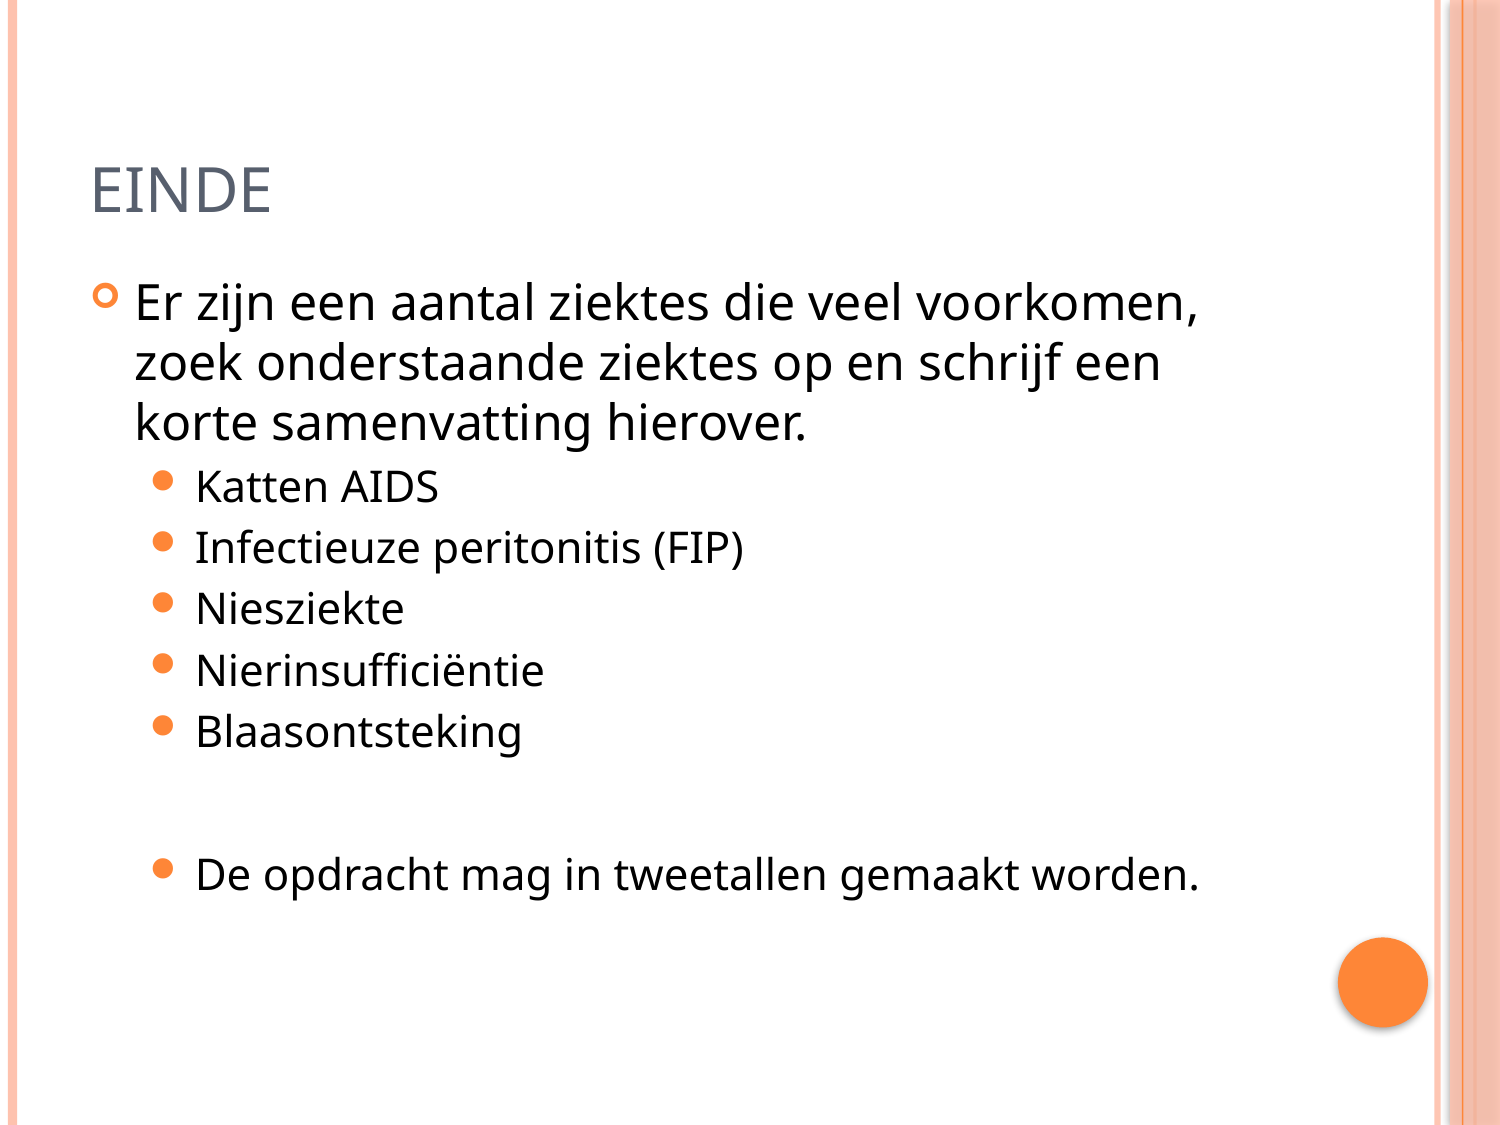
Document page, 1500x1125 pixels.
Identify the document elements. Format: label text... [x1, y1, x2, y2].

title Einde [75, 45, 1300, 233]
list Er zijn een aantal ziektes die veel voorkomen, zoek onderstaande ziektes op en schrijf een korte samenvatting hierover. Katten AIDS Infectieuze peritonitis (FIP) Niesziekte Nierinsufficiëntie Blaasontsteking De opdracht mag in tweetallen gemaakt worden. [75, 262, 1300, 1062]
